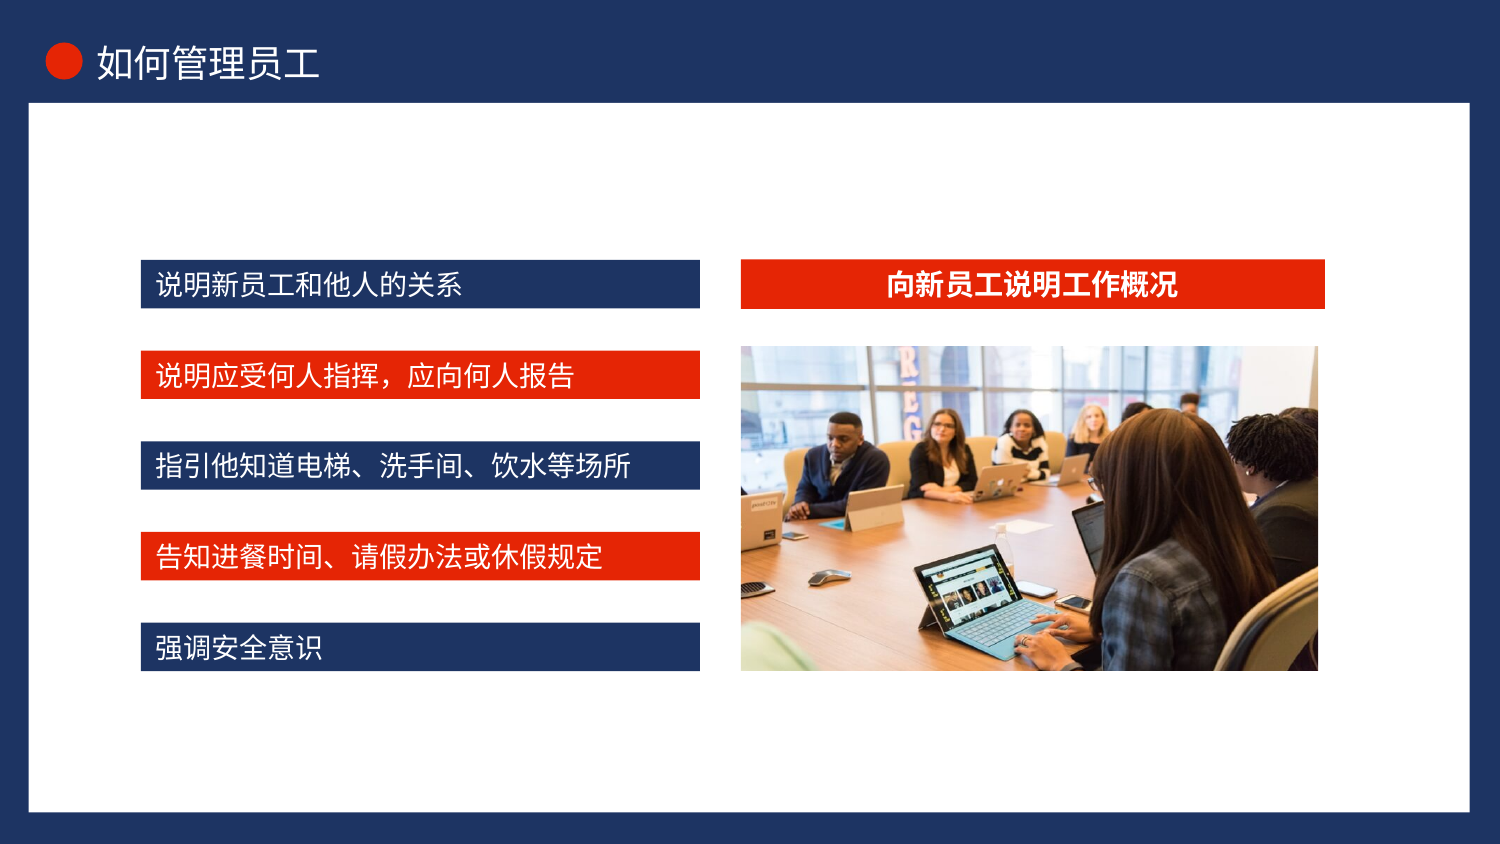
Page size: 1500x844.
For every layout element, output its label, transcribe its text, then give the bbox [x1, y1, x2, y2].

text_box 告知进餐时间、请假办法或休假规定 [140, 531, 700, 581]
text_box 说明新员工和他人的关系 [140, 259, 700, 309]
text_box 指引他知道电梯、洗手间、饮水等场所 [140, 441, 700, 490]
text_box 强调安全意识 [140, 622, 700, 672]
picture [740, 346, 1319, 672]
text_box 说明应受何人指挥，应向何人报告 [140, 350, 700, 399]
text_box 向新员工说明工作概况 [740, 259, 1325, 309]
